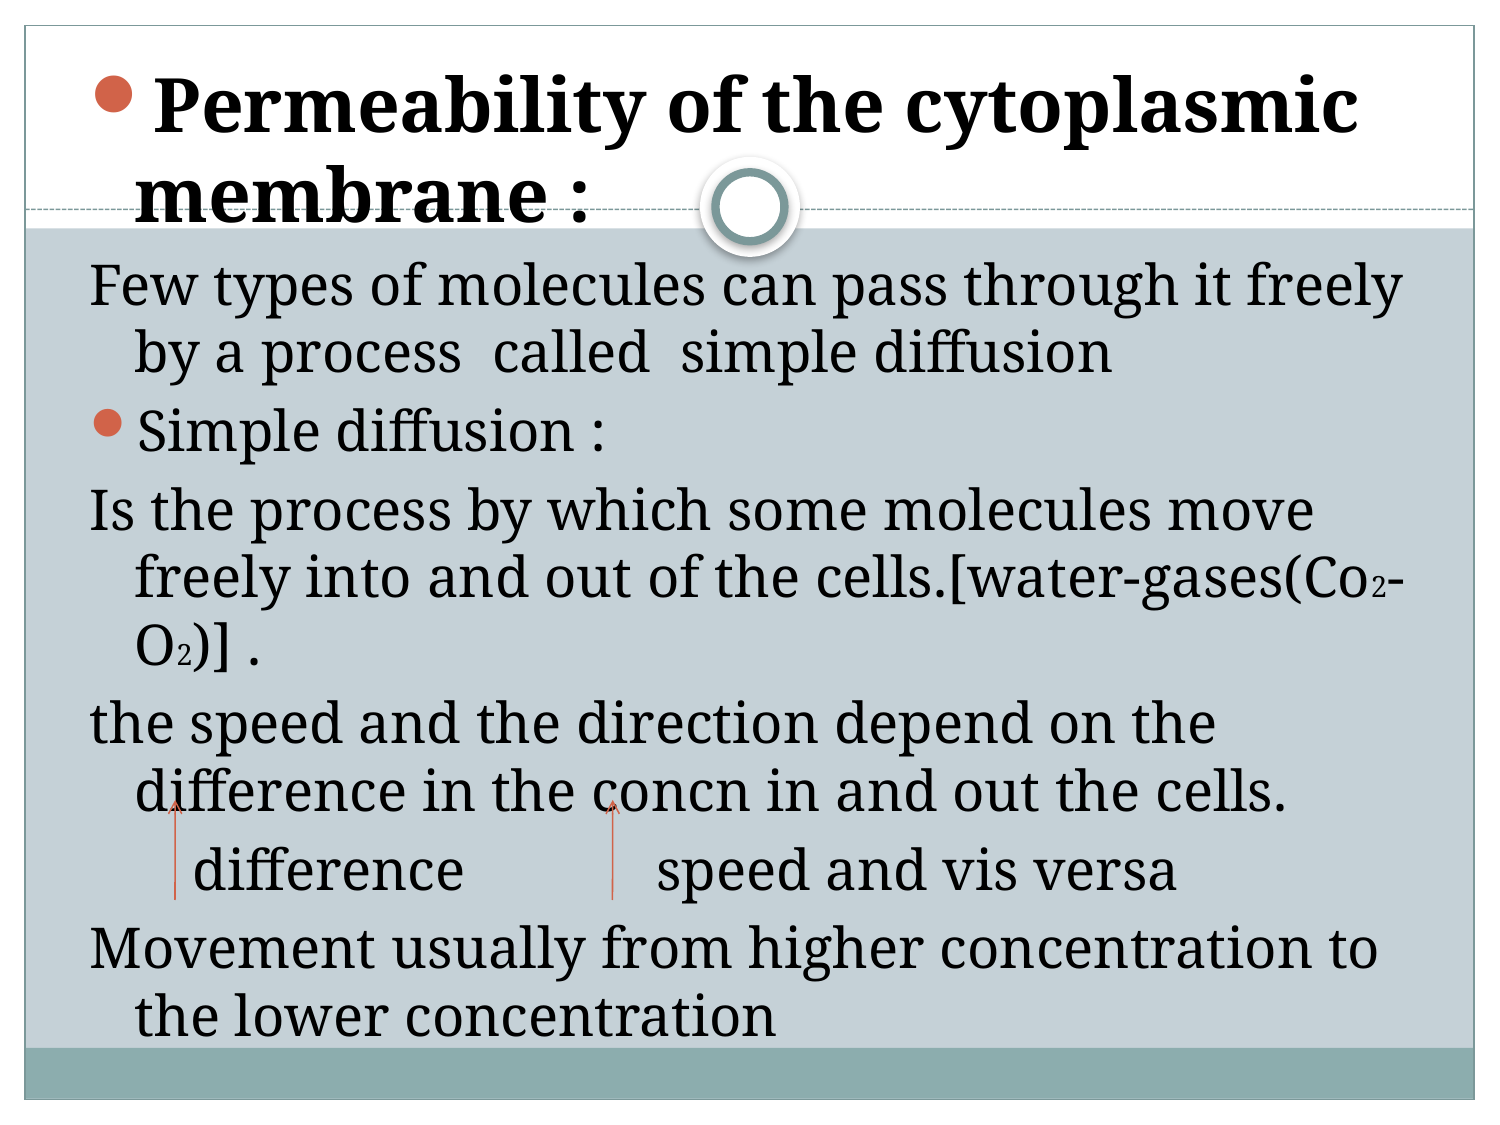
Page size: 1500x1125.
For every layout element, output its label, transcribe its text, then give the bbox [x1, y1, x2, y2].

list Permeability of the cytoplasmic membrane : Few types of molecules can pass through it freely by a process called simple diffusion Simple diffusion : Is the process by which some molecules move freely into and out of the cells.[water-gases(Co2-O2)] . the speed and the direction depend on the difference in the concn in and out the cells. difference speed and vis versa Movement usually from higher concentration to the lower concentration [75, 50, 1425, 1125]
